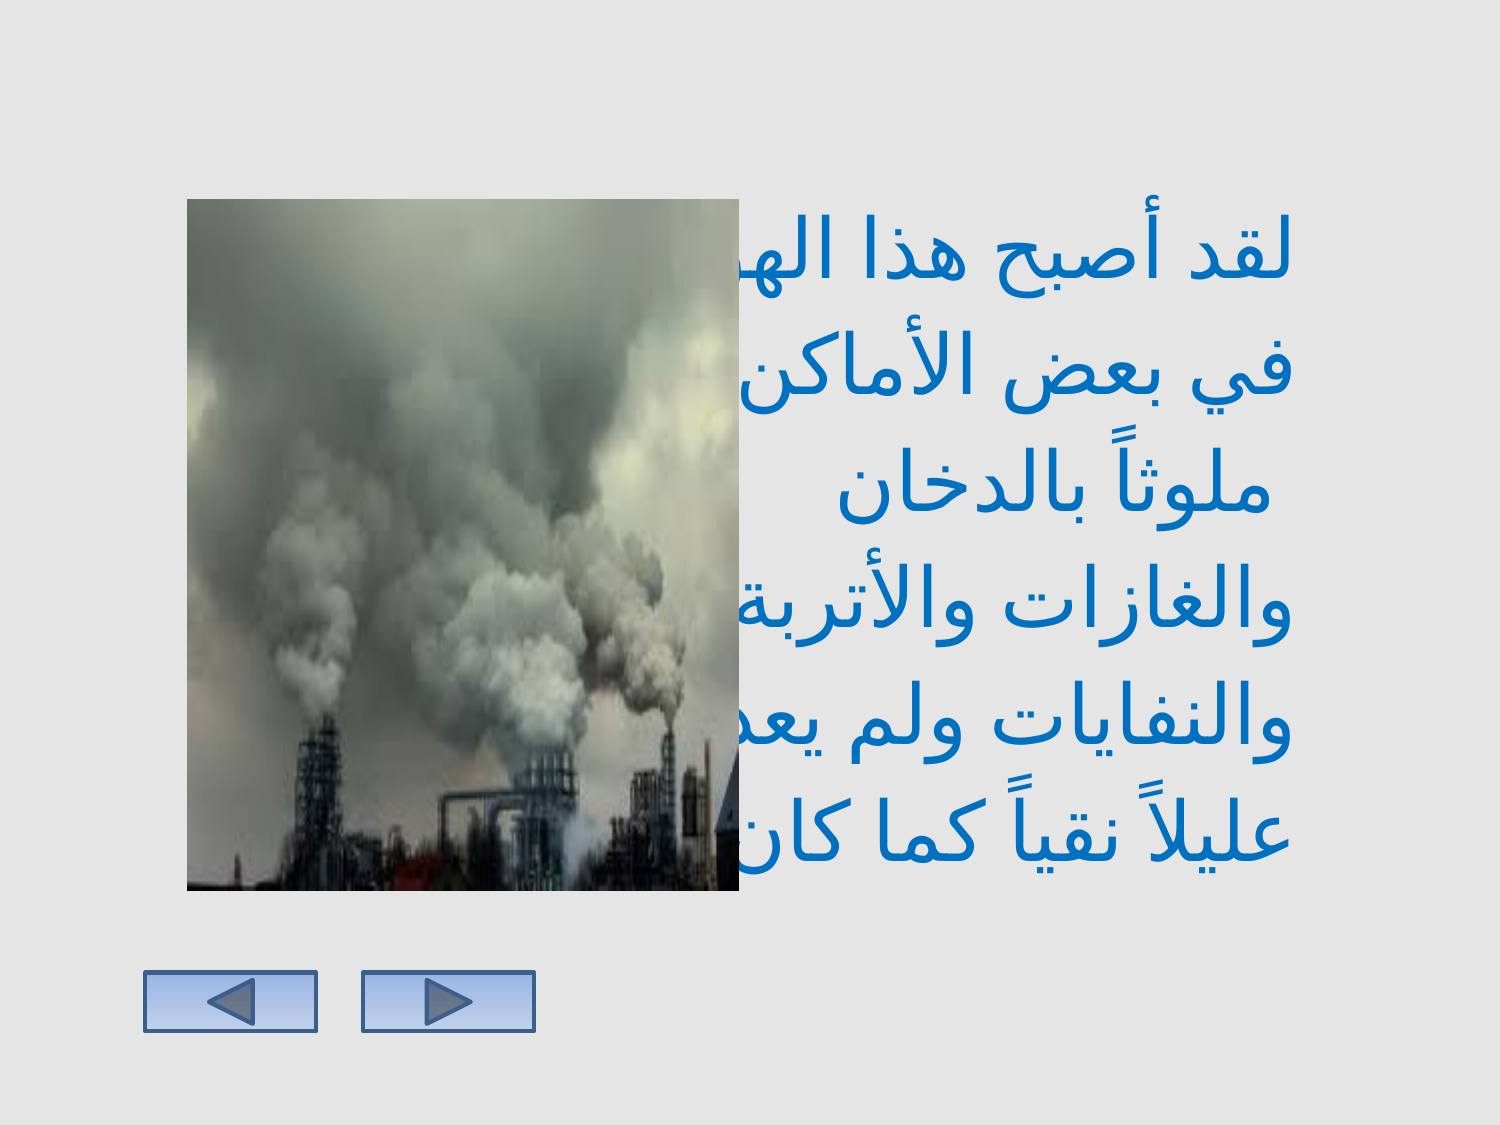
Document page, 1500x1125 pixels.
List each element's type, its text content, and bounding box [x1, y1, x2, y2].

subtitle لقد أصبح هذا الهواء في بعض الأماكن ملوثاً بالدخان والغازات والأتربة والنفايات ولم يعد عليلاً نقياً كما كان [225, 187, 1313, 925]
picture [187, 198, 739, 891]
text_box [361, 970, 536, 1033]
text_box [143, 970, 318, 1033]
